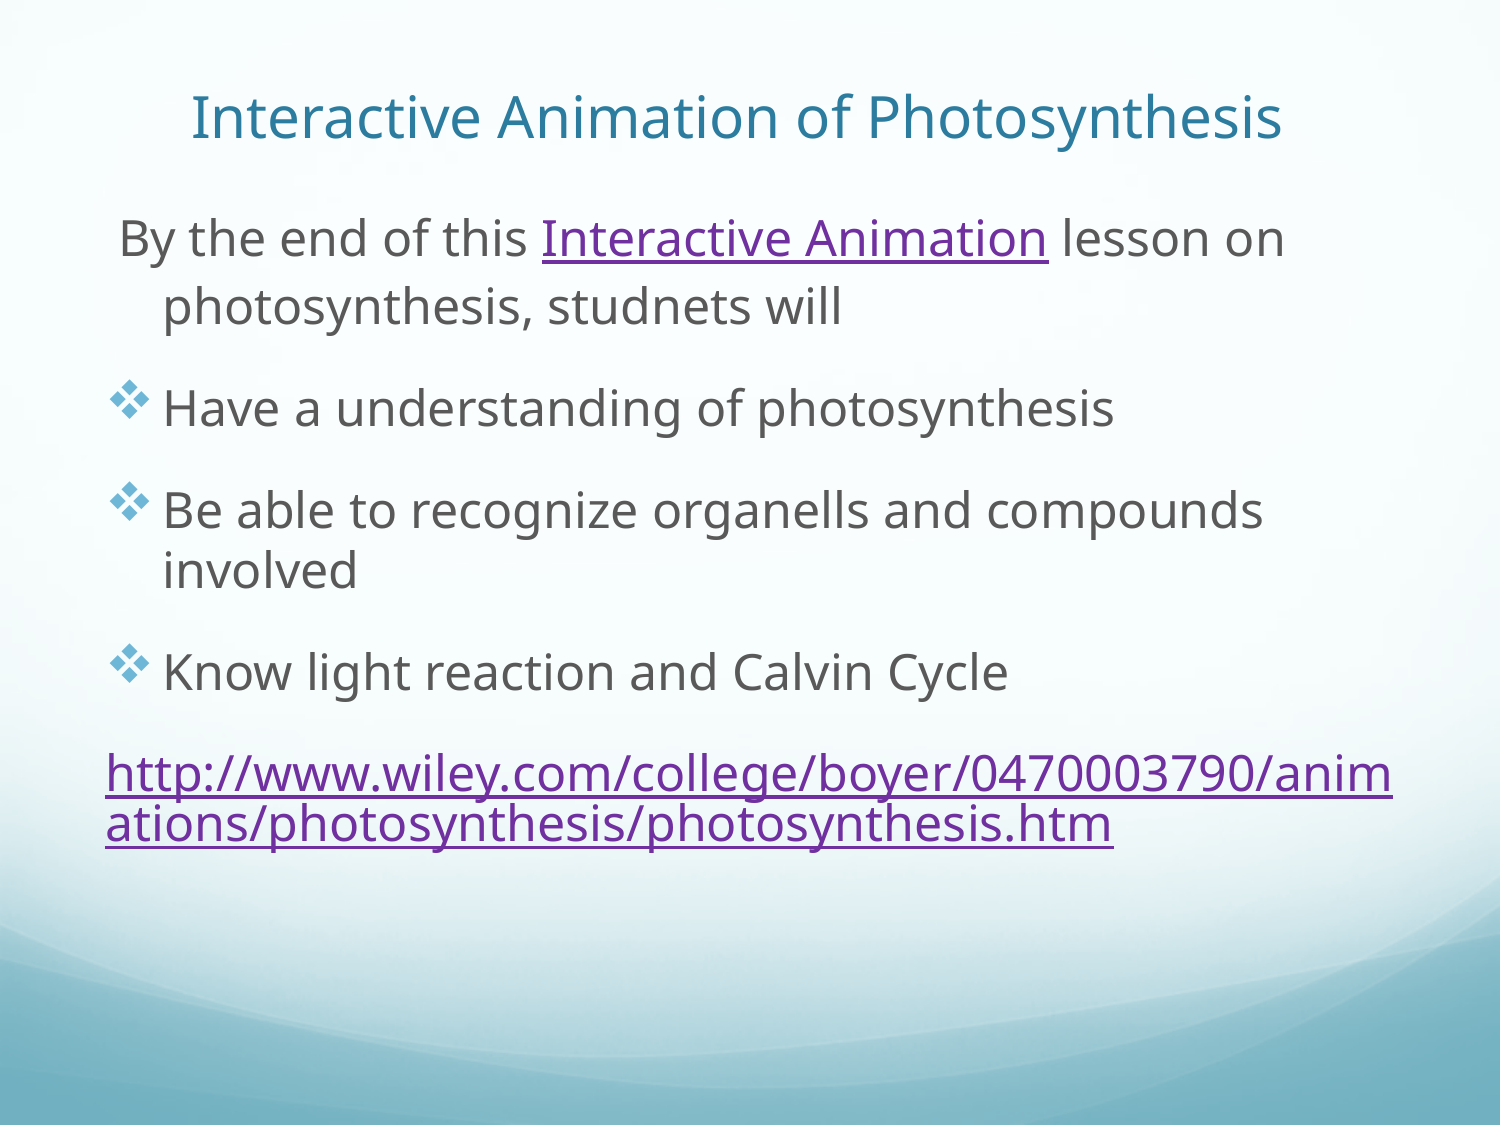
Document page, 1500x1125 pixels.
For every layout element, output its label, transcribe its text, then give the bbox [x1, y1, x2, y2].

title Interactive Animation of Photosynthesis [89, 17, 1410, 166]
list By the end of this Interactive Animation lesson on photosynthesis, studnets will Have a understanding of photosynthesis Be able to recognize organells and compounds involved Know light reaction and Calvin Cycle http://www.wiley.com/college/boyer/0470003790/animations/photosynthesis/photosynthesis.htm [89, 198, 1410, 976]
